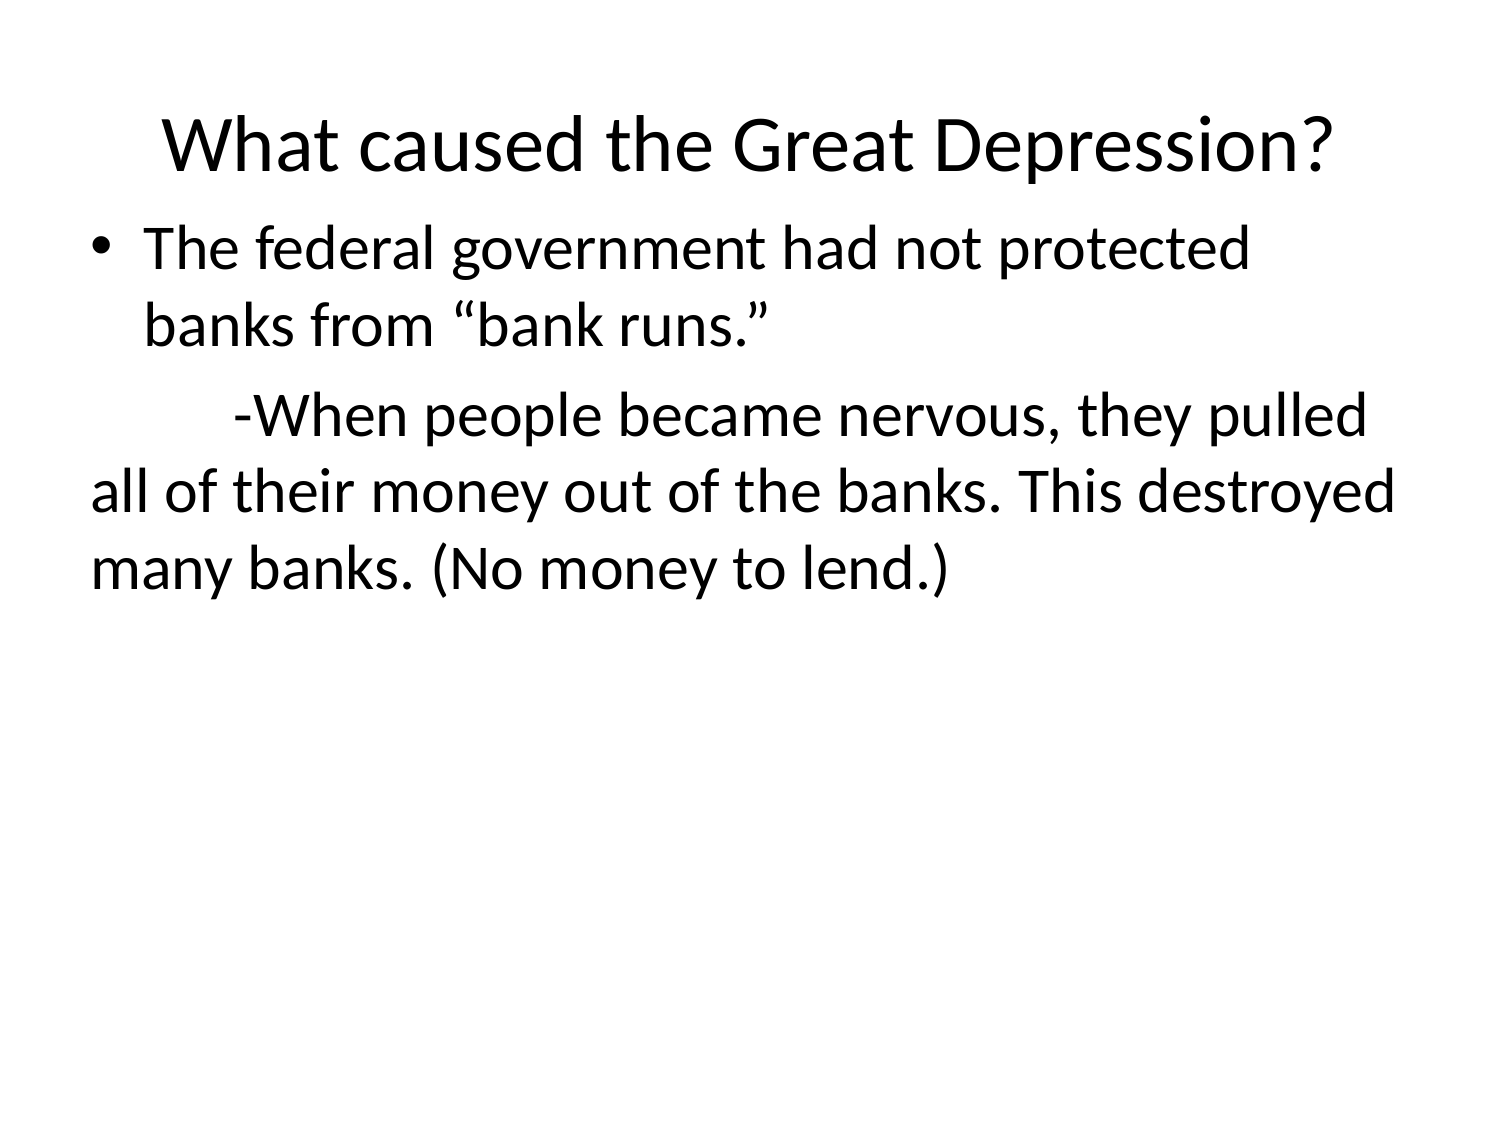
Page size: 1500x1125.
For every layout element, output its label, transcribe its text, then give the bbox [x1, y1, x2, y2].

list The federal government had not protected banks from “bank runs.” -When people became nervous, they pulled all of their money out of the banks. This destroyed many banks. (No money to lend.) [75, 198, 1425, 702]
title What caused the Great Depression? [75, 45, 1425, 198]
